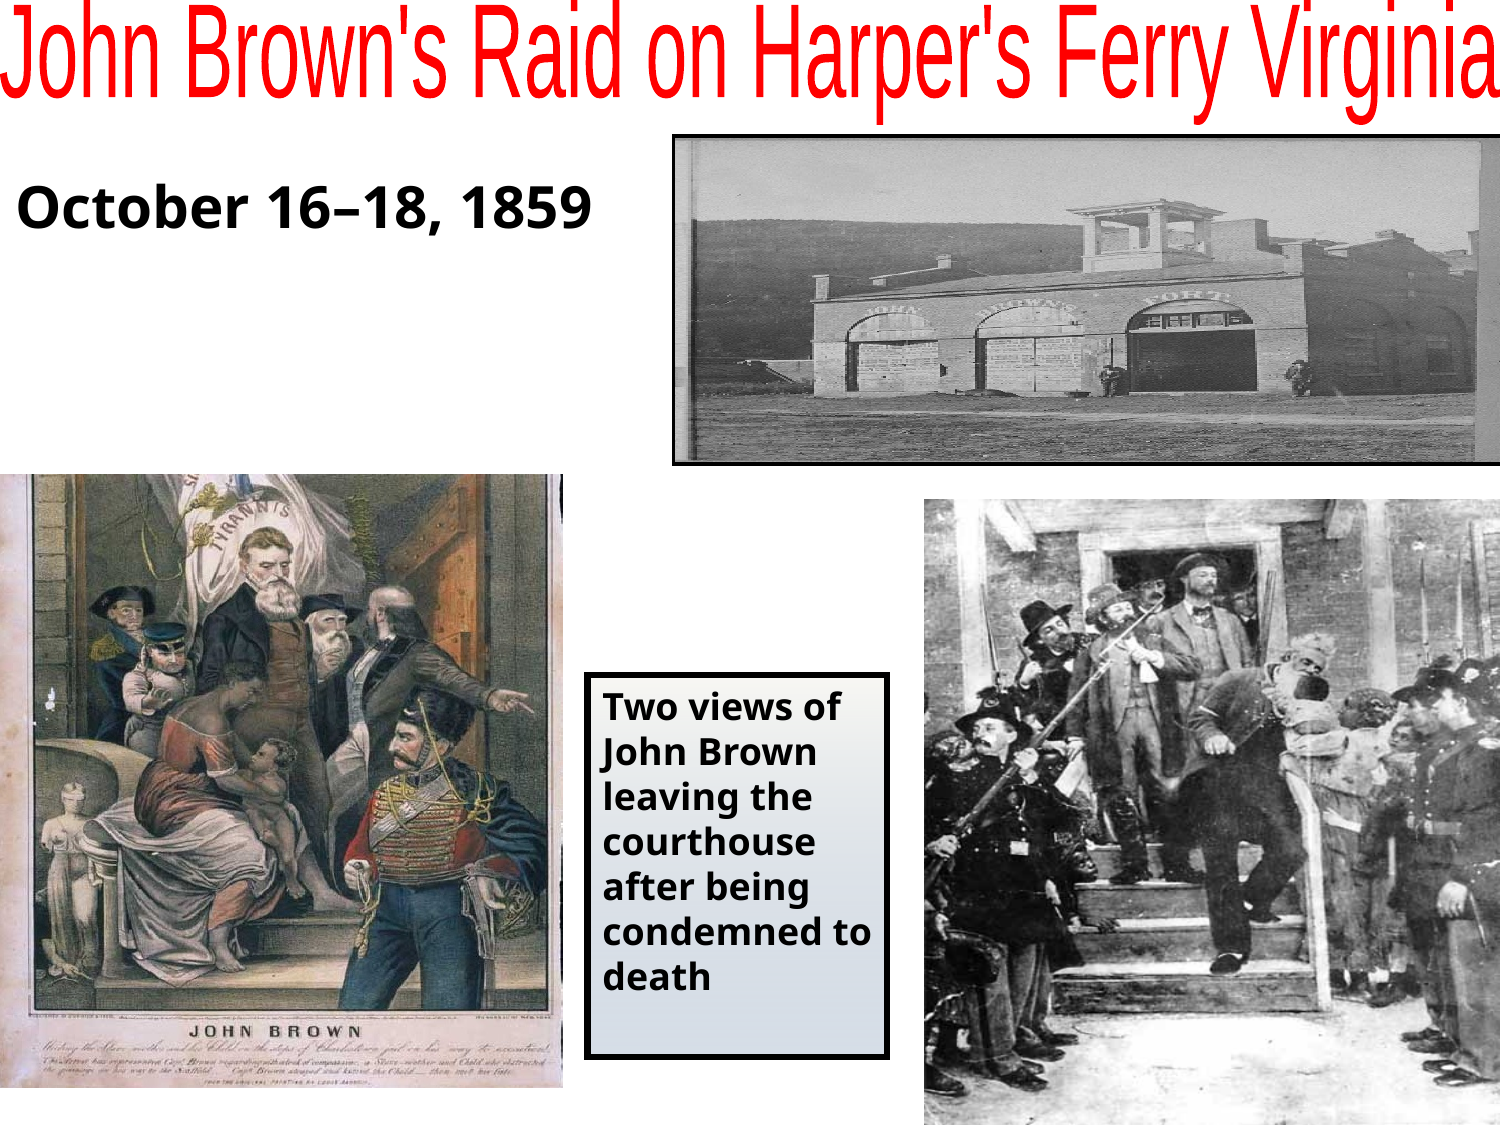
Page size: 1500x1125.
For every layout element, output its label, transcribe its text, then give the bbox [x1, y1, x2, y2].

picture [0, 474, 563, 1088]
picture [674, 137, 1500, 463]
picture [924, 499, 1500, 1125]
text_box October 16–18, 1859 [0, 162, 669, 248]
text_box Two views of John Brown leaving the courthouse after being condemned to death [587, 675, 888, 1057]
